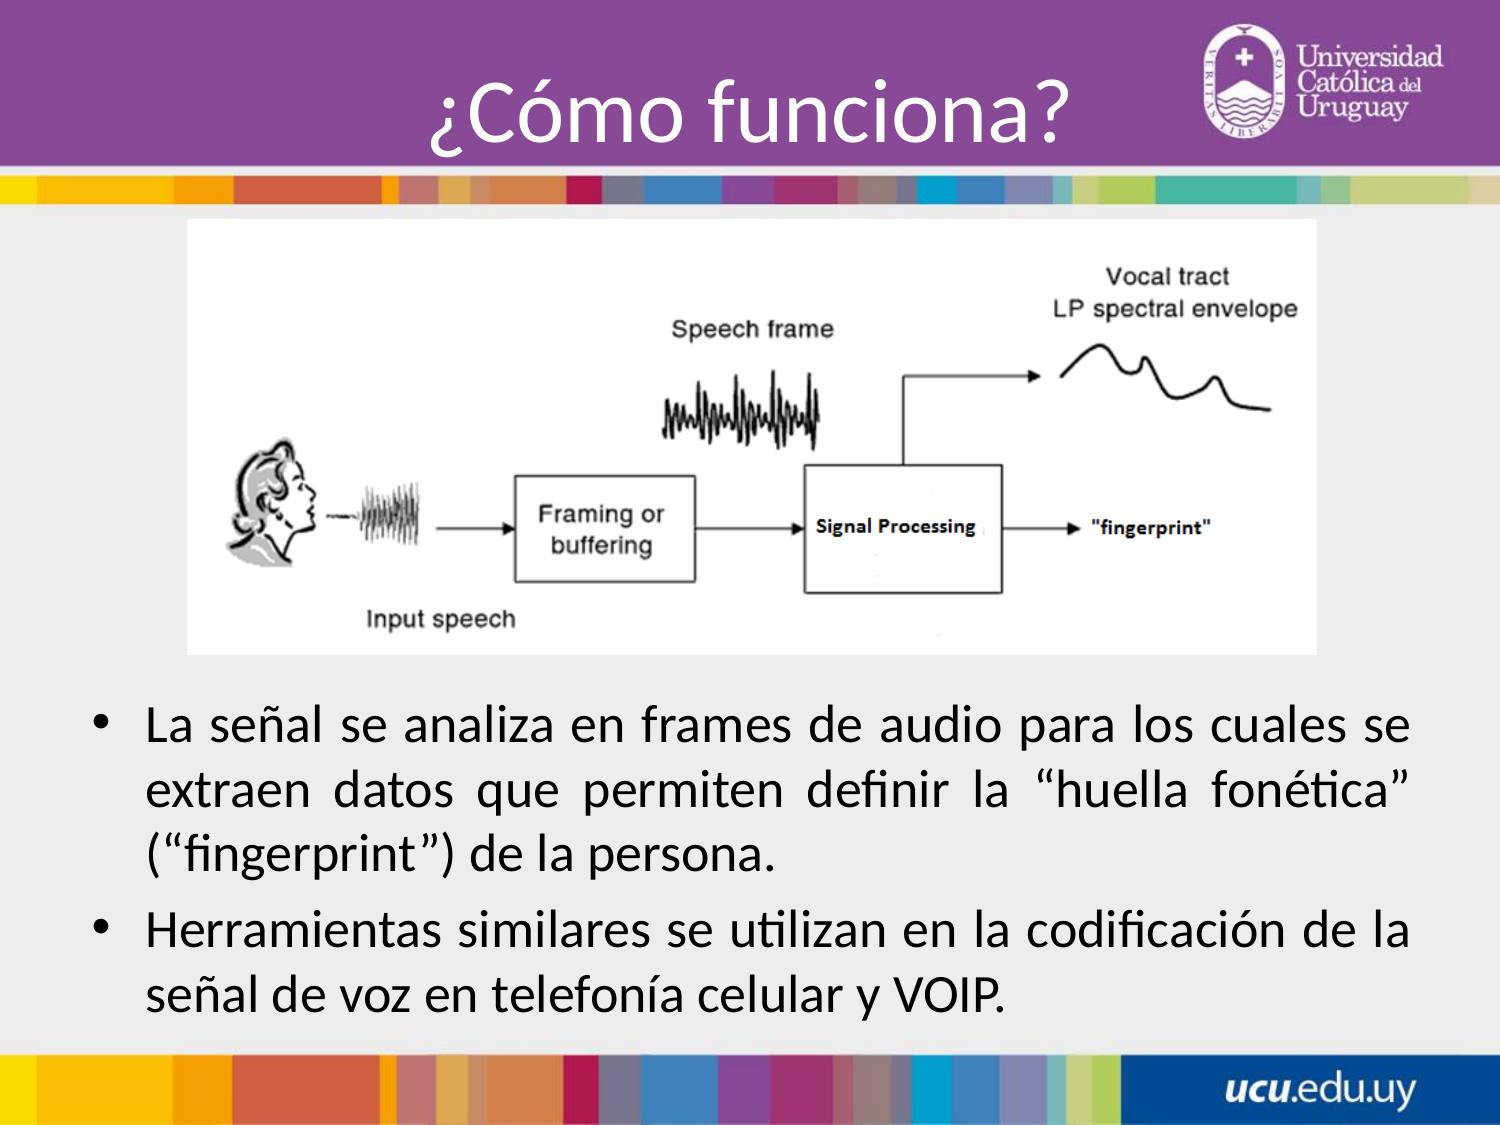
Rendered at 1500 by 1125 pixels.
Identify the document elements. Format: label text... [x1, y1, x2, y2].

picture [0, 0, 1500, 1125]
list La señal se analiza en frames de audio para los cuales se extraen datos que permiten definir la “huella fonética” (“fingerprint”) de la persona. Herramientas similares se utilizan en la codificación de la señal de voz en telefonía celular y VOIP. [76, 680, 1427, 1035]
title ¿Cómo funciona? [75, 11, 1425, 200]
